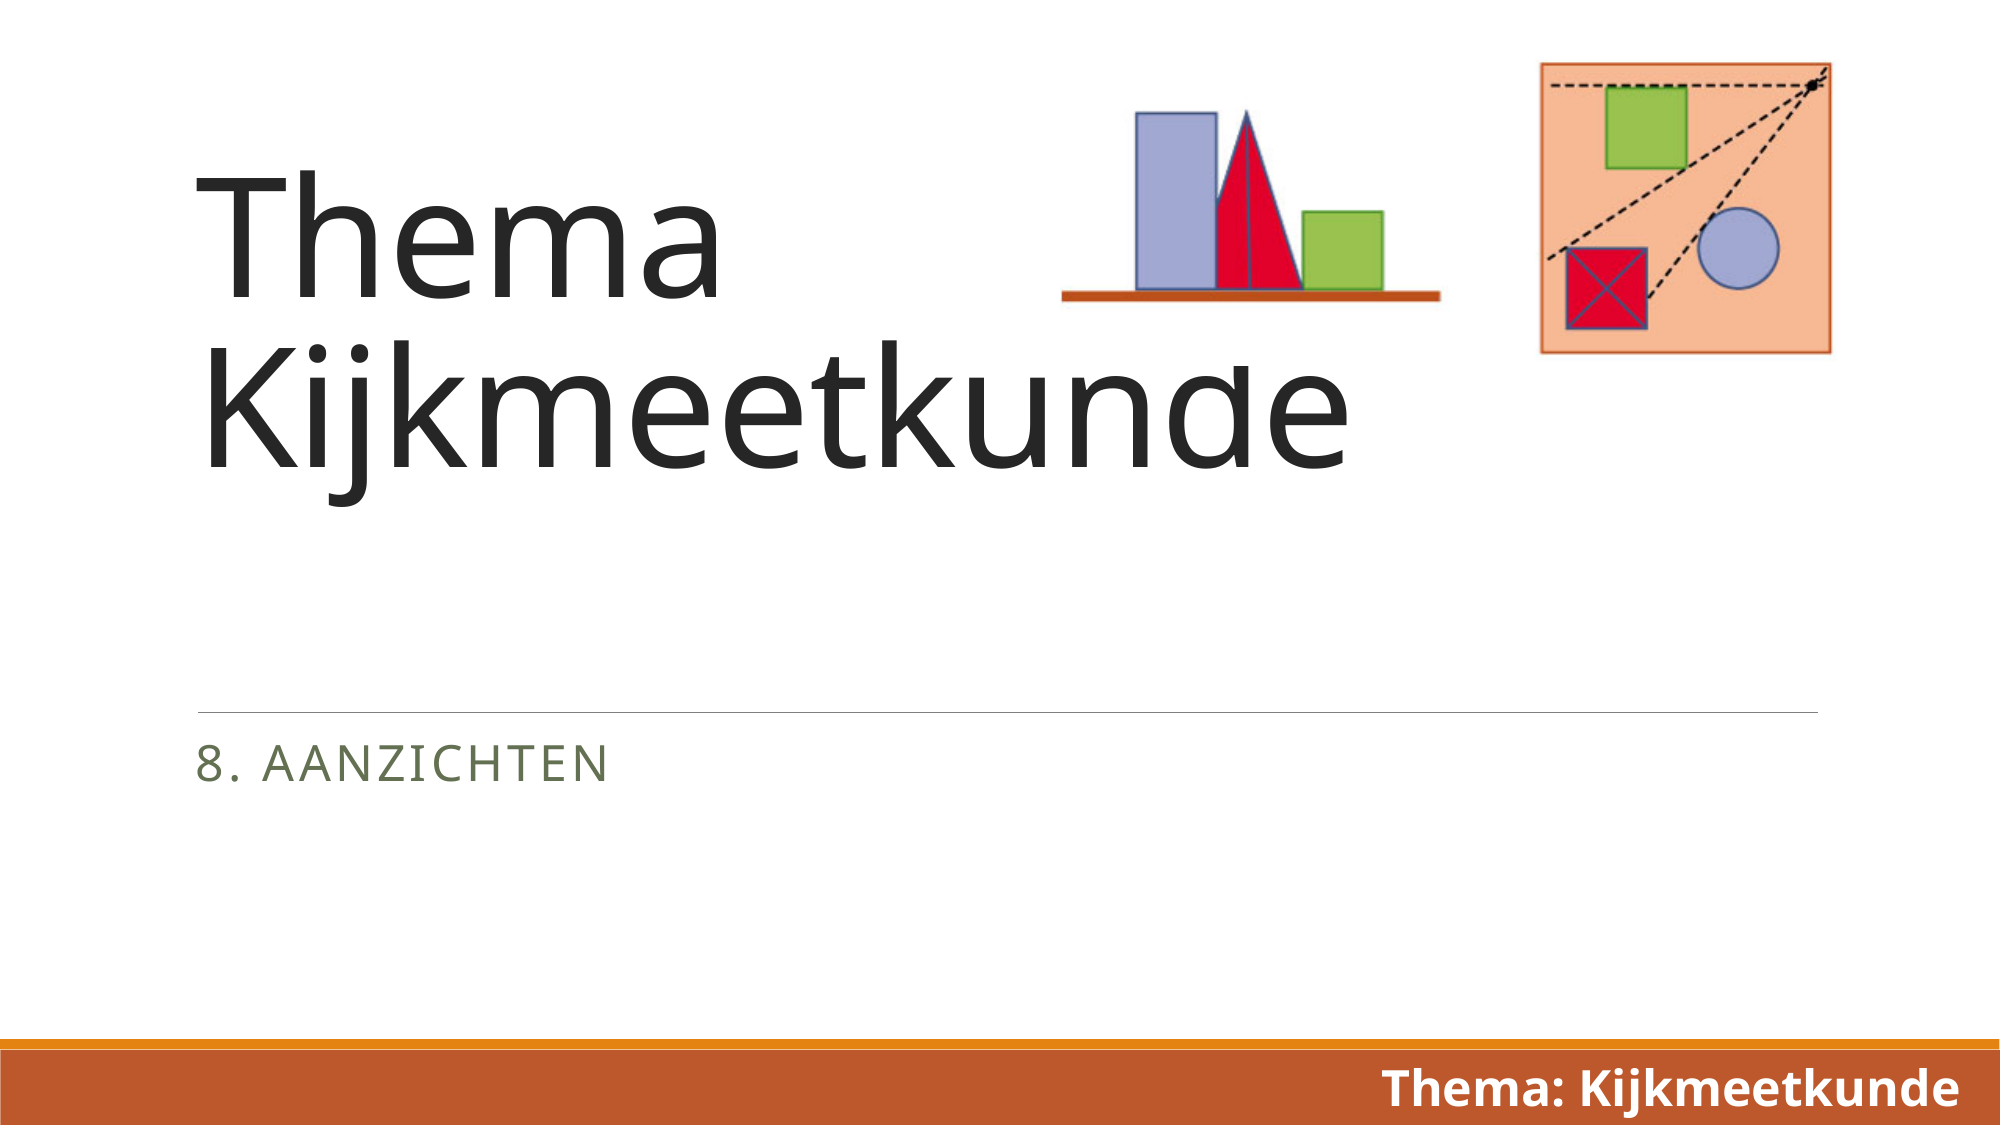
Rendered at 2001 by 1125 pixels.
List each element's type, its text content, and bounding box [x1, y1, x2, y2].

title Thema Kijkmeetkunde [180, 124, 1830, 710]
text_box Thema: Kijkmeetkunde [1356, 1049, 1986, 1124]
subtitle 8. AANZICHTEN [180, 730, 1831, 919]
picture [1047, 47, 1844, 366]
